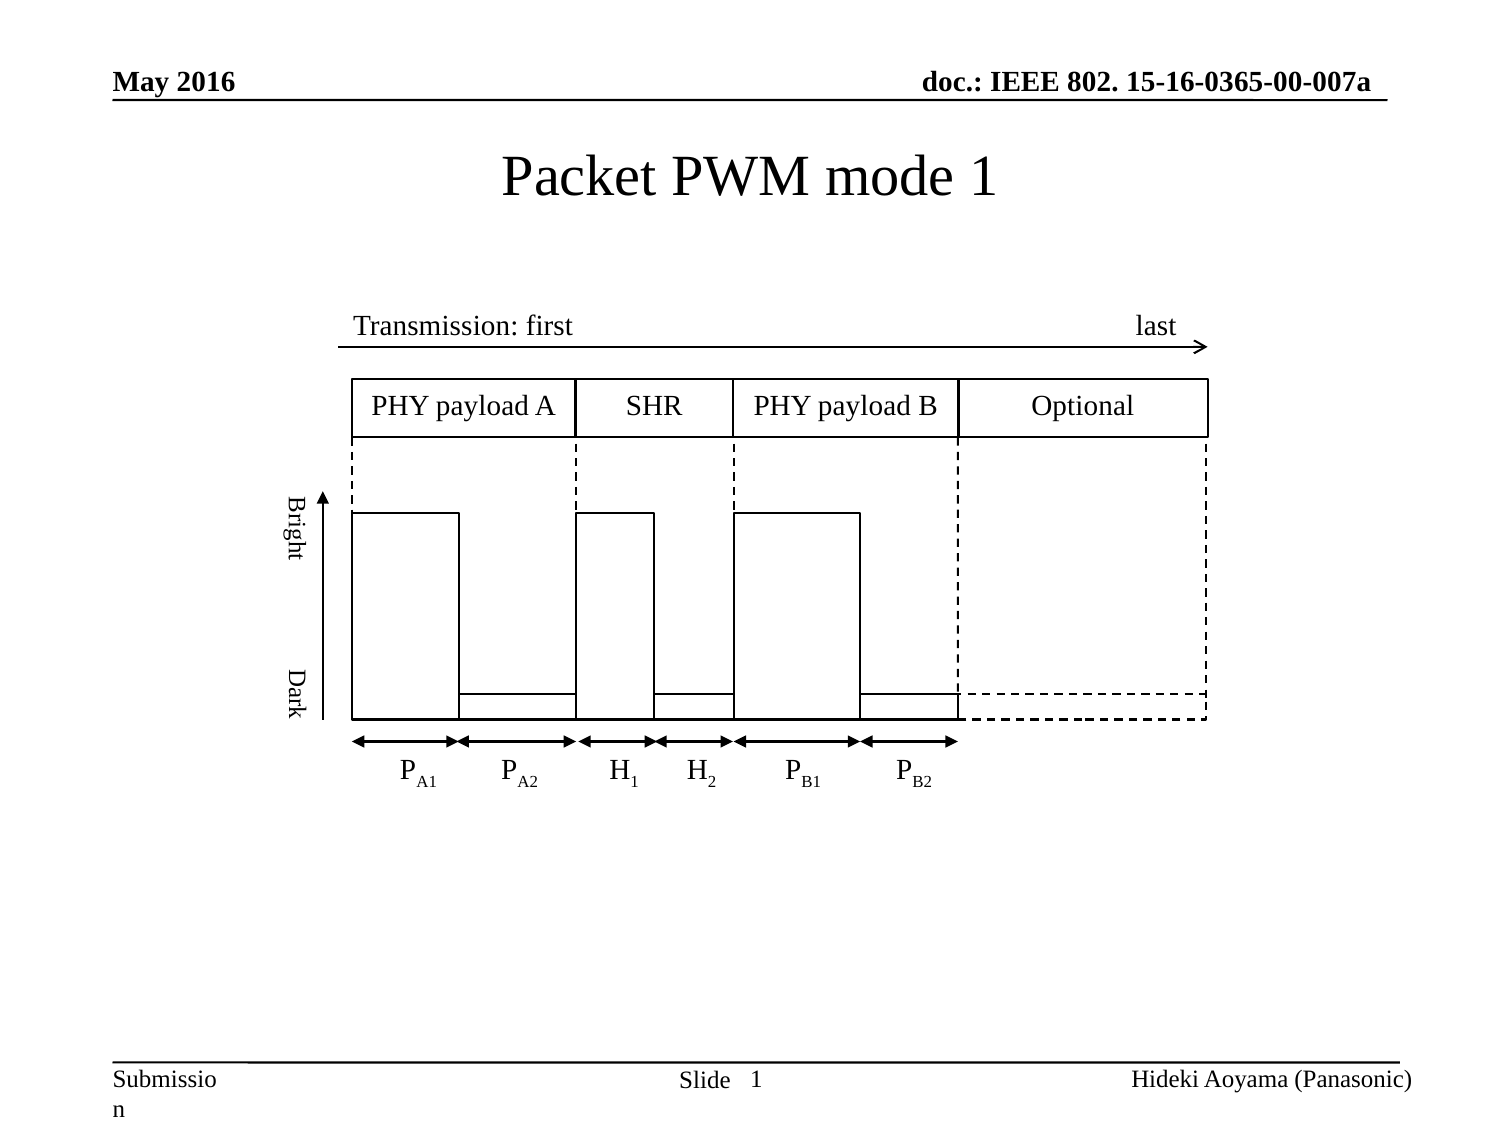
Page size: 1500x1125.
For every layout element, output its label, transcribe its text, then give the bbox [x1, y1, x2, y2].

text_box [275, 298, 1208, 794]
slide_number 1 [741, 1062, 771, 1093]
footer Hideki Aoyama (Panasonic) [900, 1062, 1413, 1093]
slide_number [112, 62, 375, 98]
title Packet PWM mode 1 [112, 112, 1388, 232]
